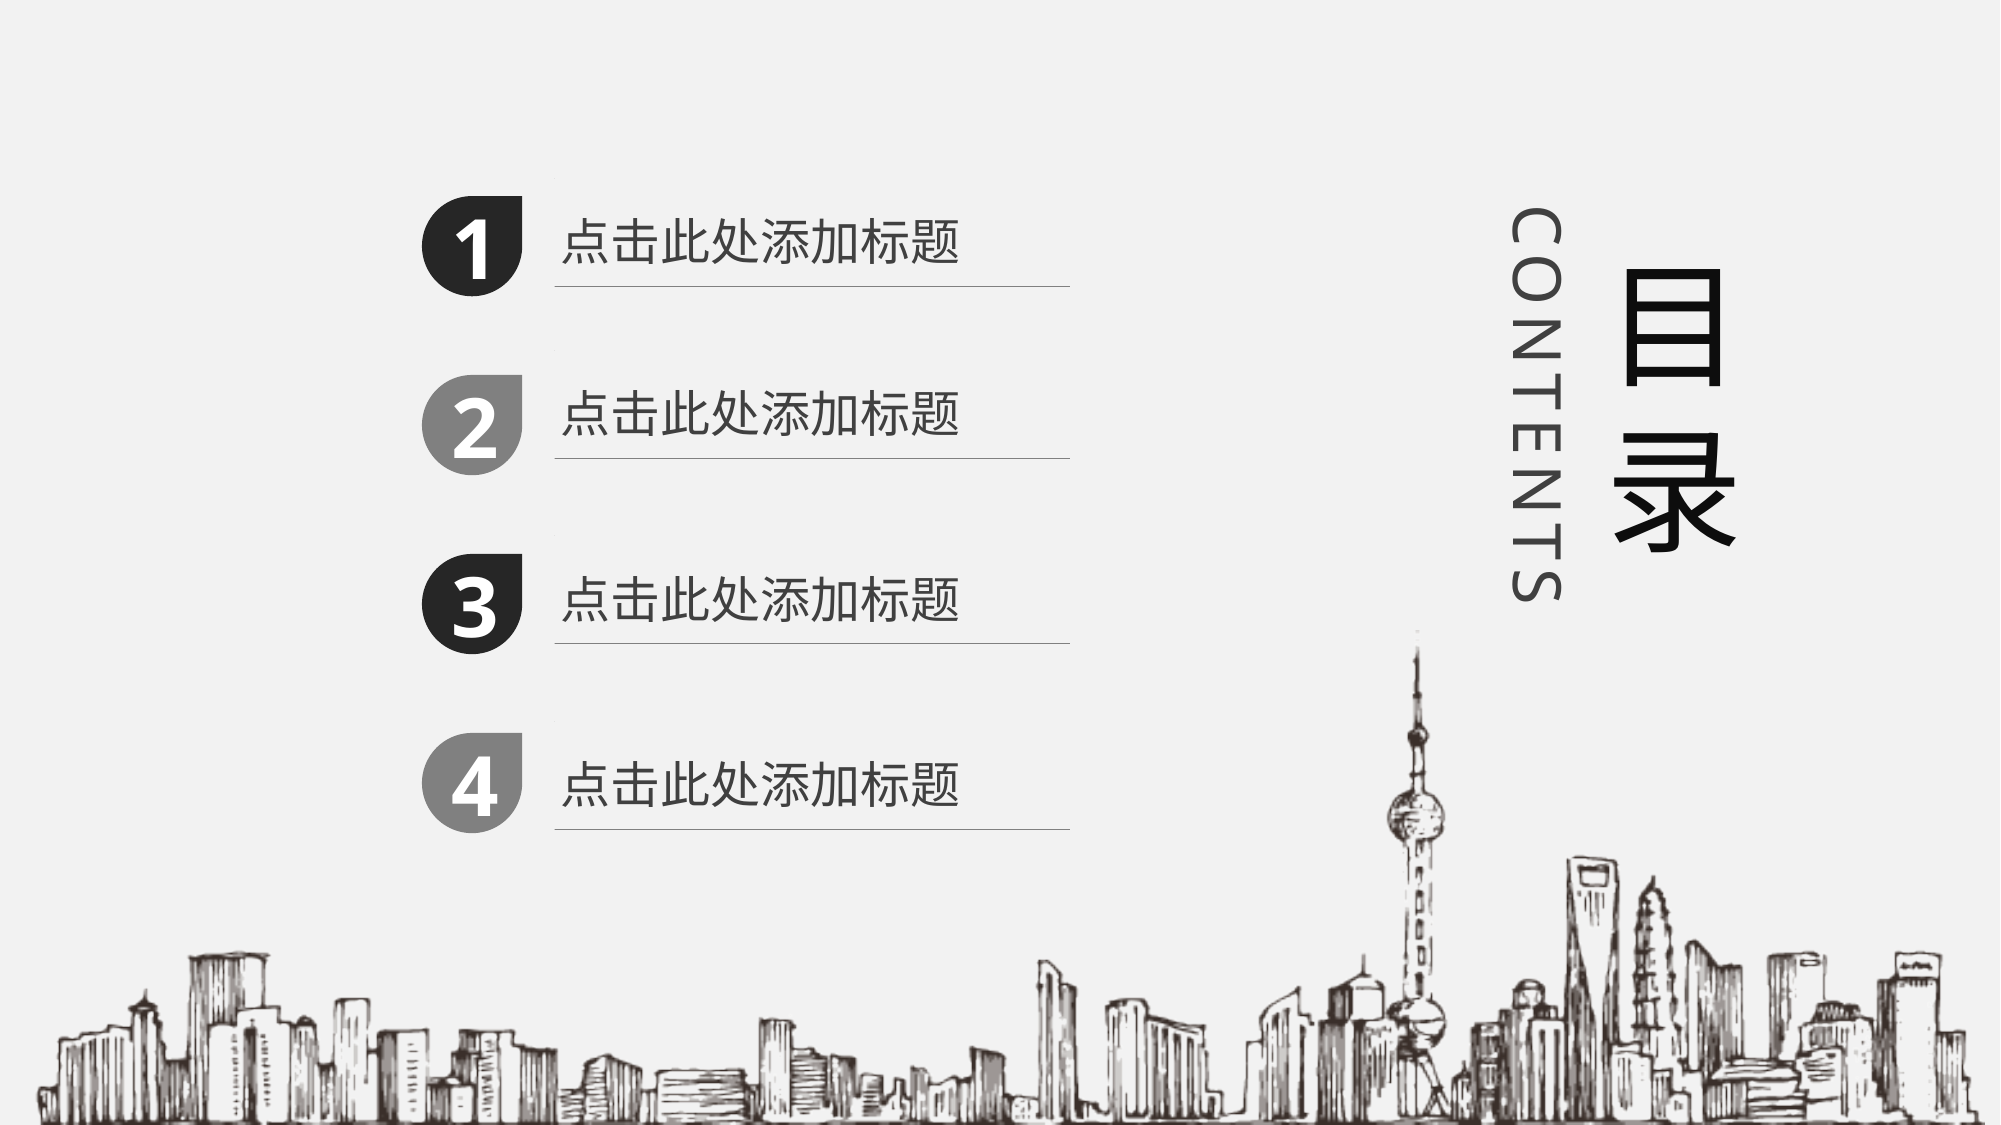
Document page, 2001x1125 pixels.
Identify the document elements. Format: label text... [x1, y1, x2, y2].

text_box 3 [420, 552, 524, 630]
text_box 1 [420, 195, 524, 298]
text_box CONTENTS [1493, 102, 1588, 630]
text_box 目 录 [1588, 177, 1792, 630]
picture [0, 630, 1985, 1125]
text_box 2 [420, 373, 524, 477]
